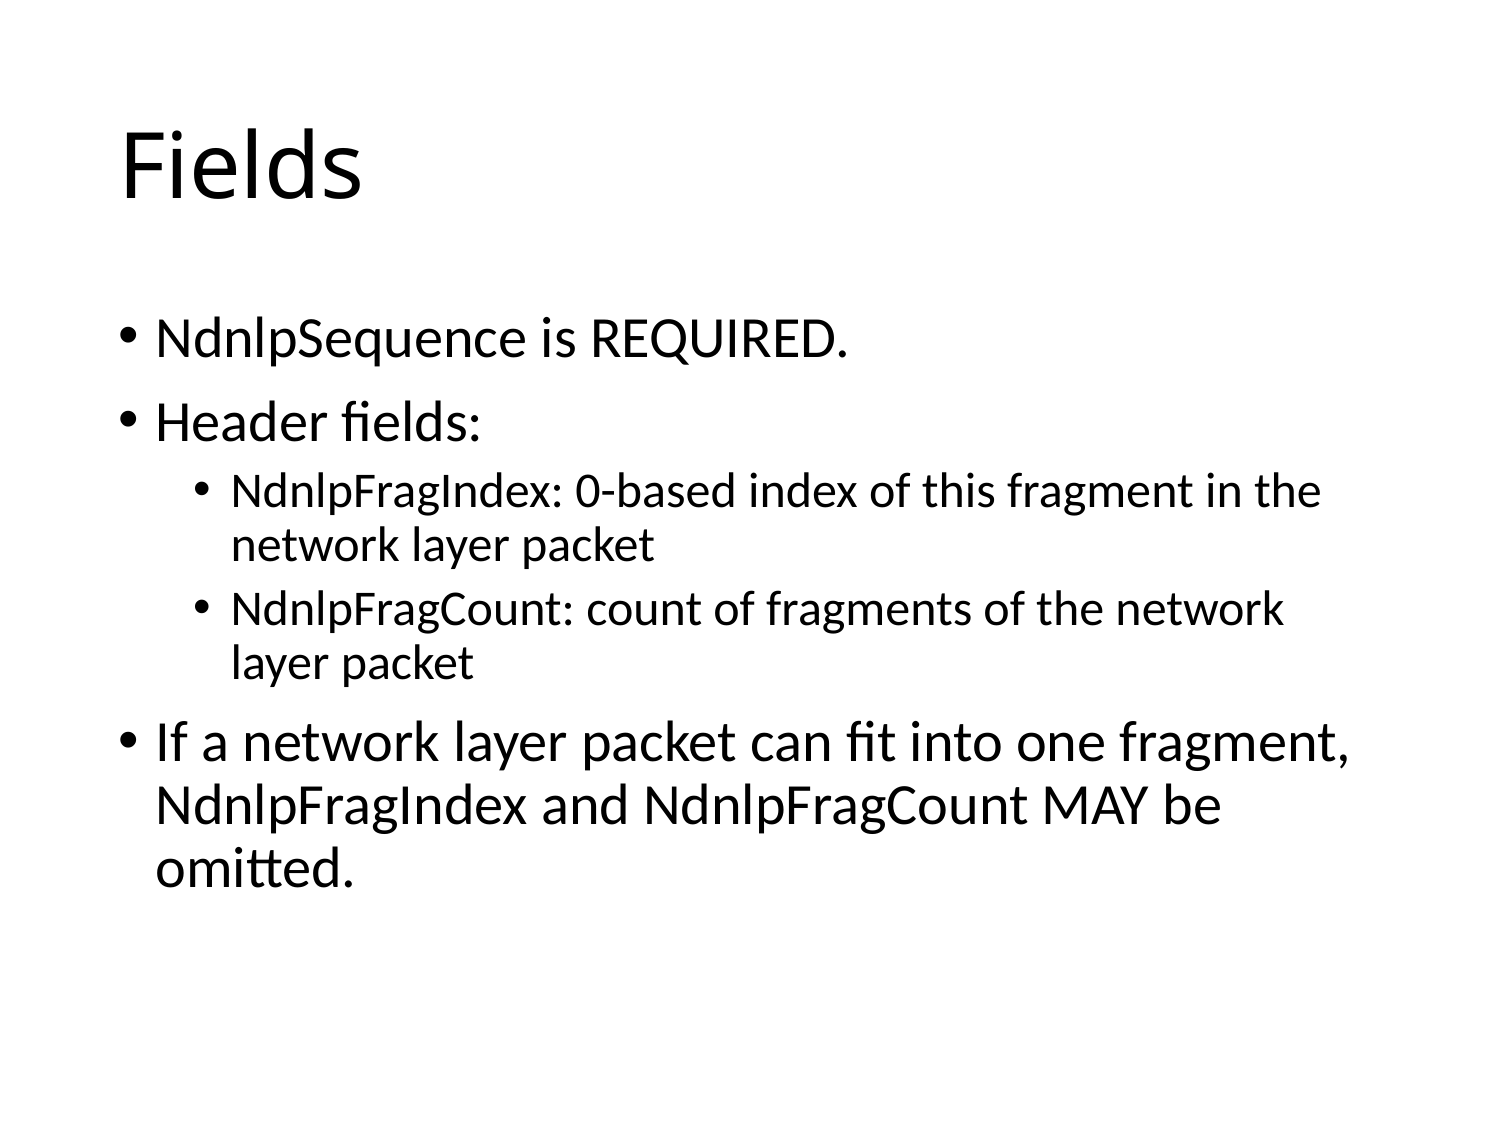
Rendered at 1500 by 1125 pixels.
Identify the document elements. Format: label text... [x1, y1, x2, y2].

title Fields [103, 59, 1397, 278]
list NdnlpSequence is REQUIRED. Header fields: NdnlpFragIndex: 0-based index of this fragment in the network layer packet NdnlpFragCount: count of fragments of the network layer packet If a network layer packet can fit into one fragment, NdnlpFragIndex and NdnlpFragCount MAY be omitted. [103, 299, 1397, 1014]
